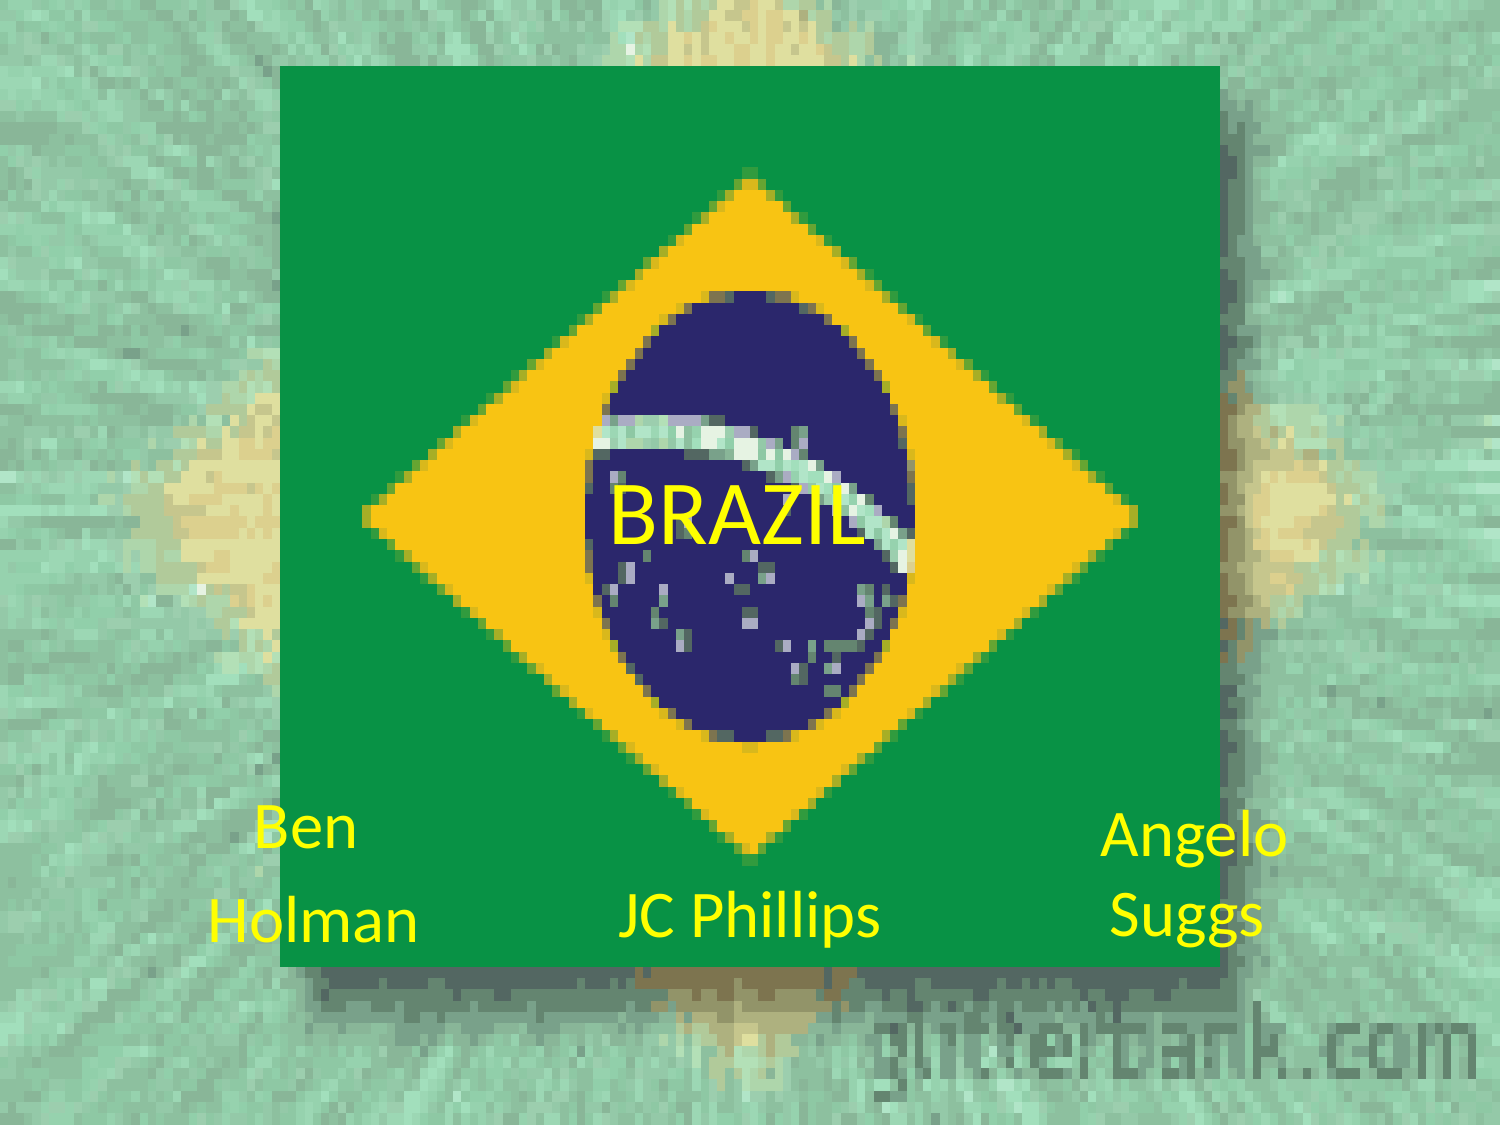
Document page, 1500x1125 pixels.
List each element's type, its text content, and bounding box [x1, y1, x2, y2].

text_box JC Phillips [149, 863, 1351, 959]
subtitle Ben Holman [112, 774, 500, 963]
picture [0, 0, 1500, 1125]
text_box Angelo Suggs [1026, 782, 1364, 958]
title BRAZIL [99, 387, 1375, 629]
